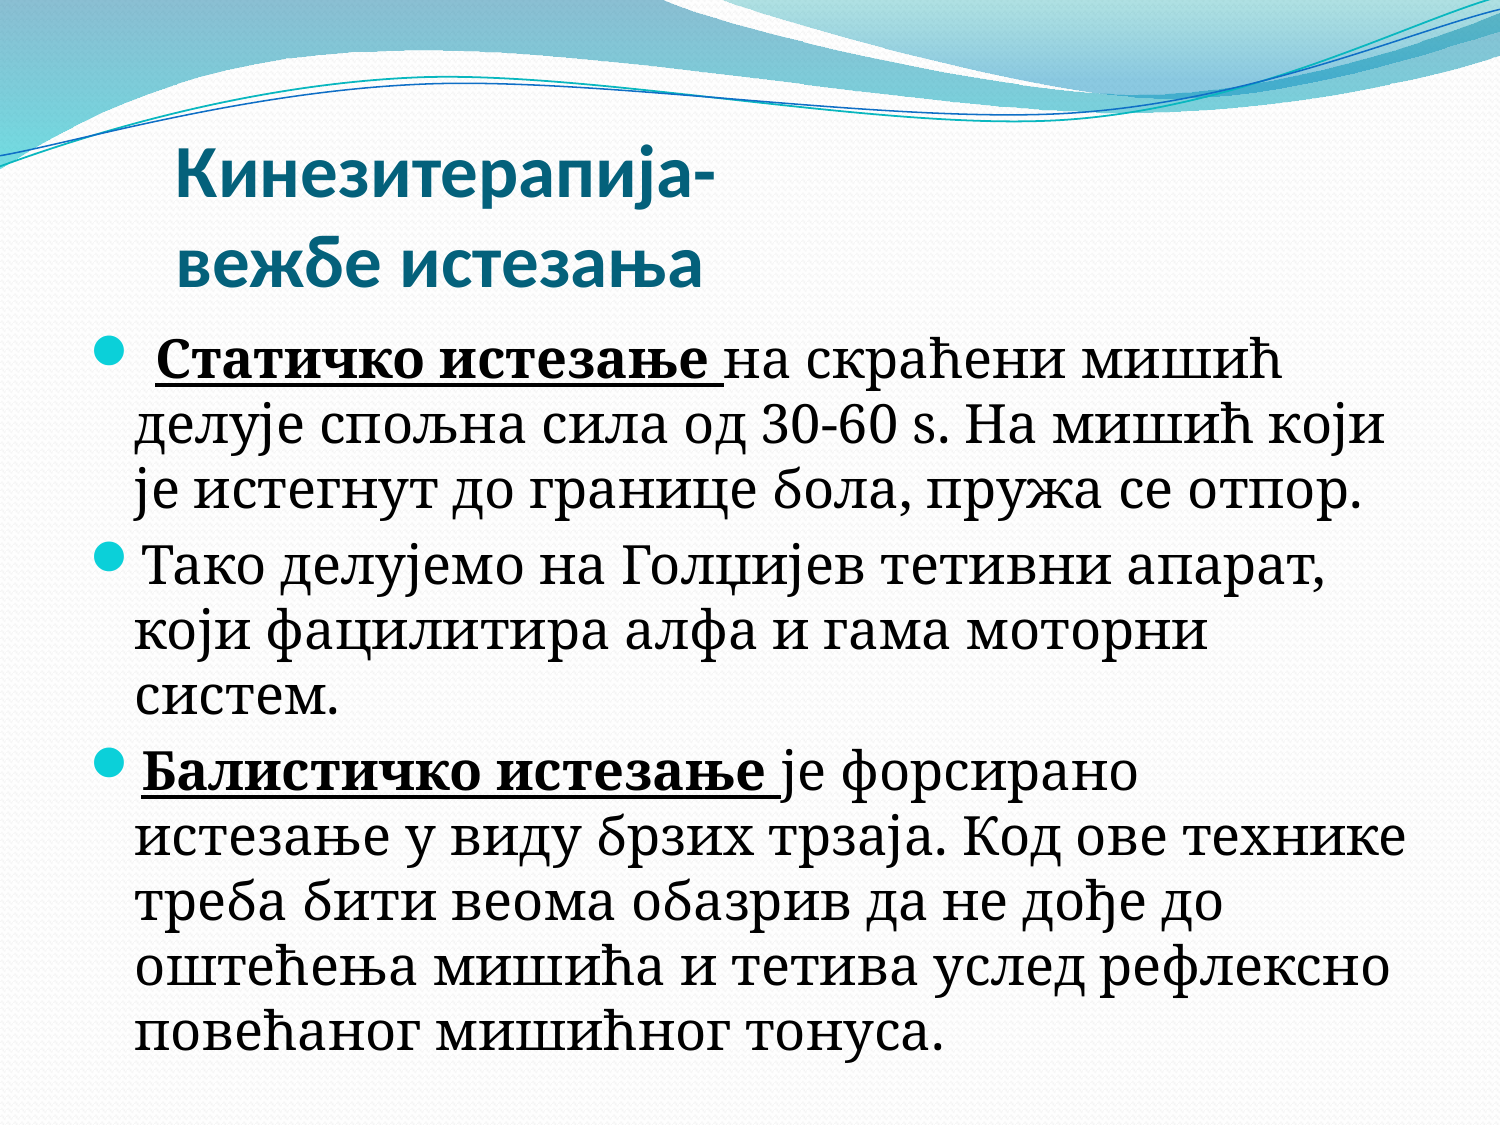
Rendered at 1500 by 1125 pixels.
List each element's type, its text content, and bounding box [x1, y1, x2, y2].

title Кинезитерапија- вежбе истезања [175, 115, 1425, 303]
list Статичко истезање на скраћени мишић делује спољна сила од 30-60 s. На мишић који је истегнут до границе бола, пружа се отпор. Тако делујемо на Голџијев тетивни апарат, који фацилитира алфа и гама моторни систем. Балистичко истезање је форсирано истезање у виду брзих трзаја. Код ове технике треба бити веома обазрив да не дође до оштећења мишића и тетива услед рефлексно повећаног мишићног тонуса. [75, 317, 1425, 1038]
